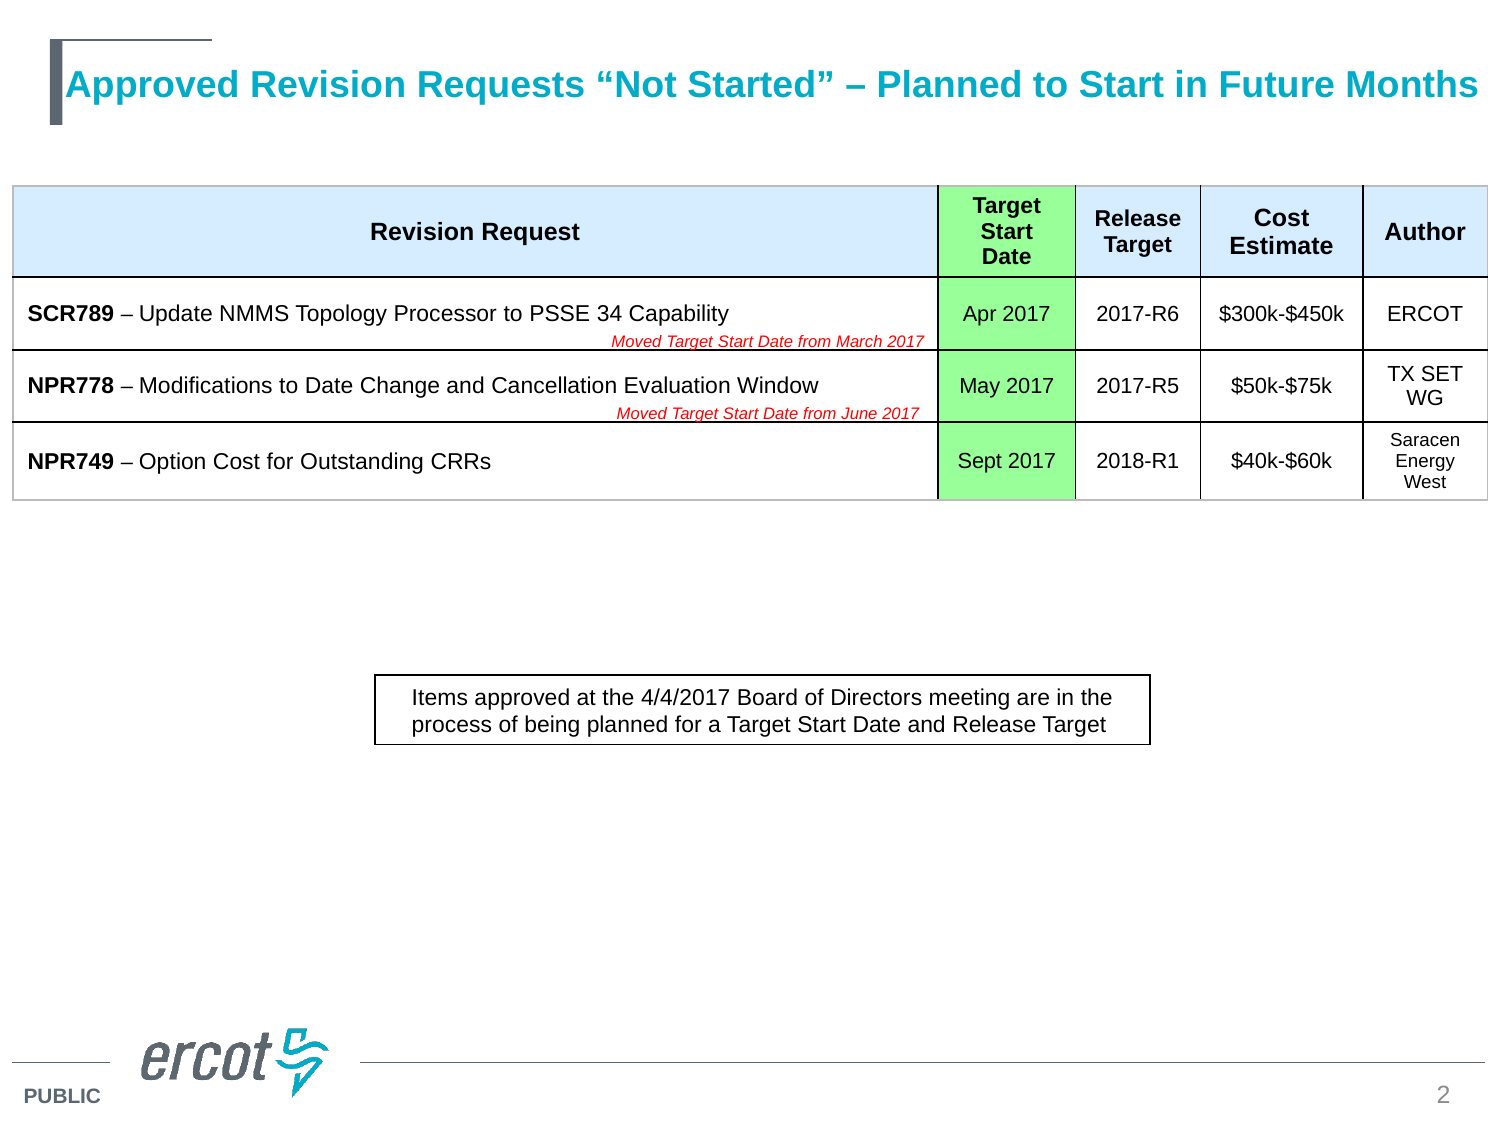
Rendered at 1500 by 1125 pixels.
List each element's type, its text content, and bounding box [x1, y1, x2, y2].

table_cell ERCOT [1364, 278, 1487, 349]
slide_number 2 [1412, 1076, 1475, 1112]
table_header Author [1364, 187, 1487, 276]
table_header Target Start Date [939, 187, 1075, 276]
table_cell 2017-R6 [1076, 278, 1200, 349]
table_cell Sept 2017 [939, 423, 1075, 499]
text_box Items approved at the 4/4/2017 Board of Directors meeting are in the process of being planned for a Target Start Date and Release Target [375, 674, 1150, 745]
table_cell 2017-R5 [1076, 351, 1200, 421]
table_cell $50k-$75k [1201, 351, 1362, 421]
table_cell TX SET WG [1364, 351, 1487, 421]
table_cell 2018-R1 [1076, 423, 1200, 499]
table_cell SCR789 – Update NMMS Topology Processor to PSSE 34 Capability [14, 278, 937, 349]
table_cell Apr 2017 [939, 278, 1075, 349]
table_cell Saracen Energy West [1364, 423, 1487, 499]
table_cell NPR778 – Modifications to Date Change and Cancellation Evaluation Window [14, 351, 937, 421]
text_box Moved Target Start Date from June 2017 [587, 395, 949, 431]
table_header Release Target [1076, 187, 1200, 276]
picture [137, 1024, 332, 1100]
table_cell NPR749 – Option Cost for Outstanding CRRs [14, 423, 937, 499]
table_header Cost Estimate [1201, 187, 1362, 276]
table_cell $300k-$450k [1201, 278, 1362, 349]
table_cell $40k-$60k [1201, 423, 1362, 499]
table_cell May 2017 [939, 351, 1075, 421]
table_header Revision Request [14, 187, 937, 276]
text_box Moved Target Start Date from March 2017 [587, 323, 949, 359]
title Approved Revision Requests “Not Started” – Planned to Start in Future Months [50, 52, 1500, 125]
